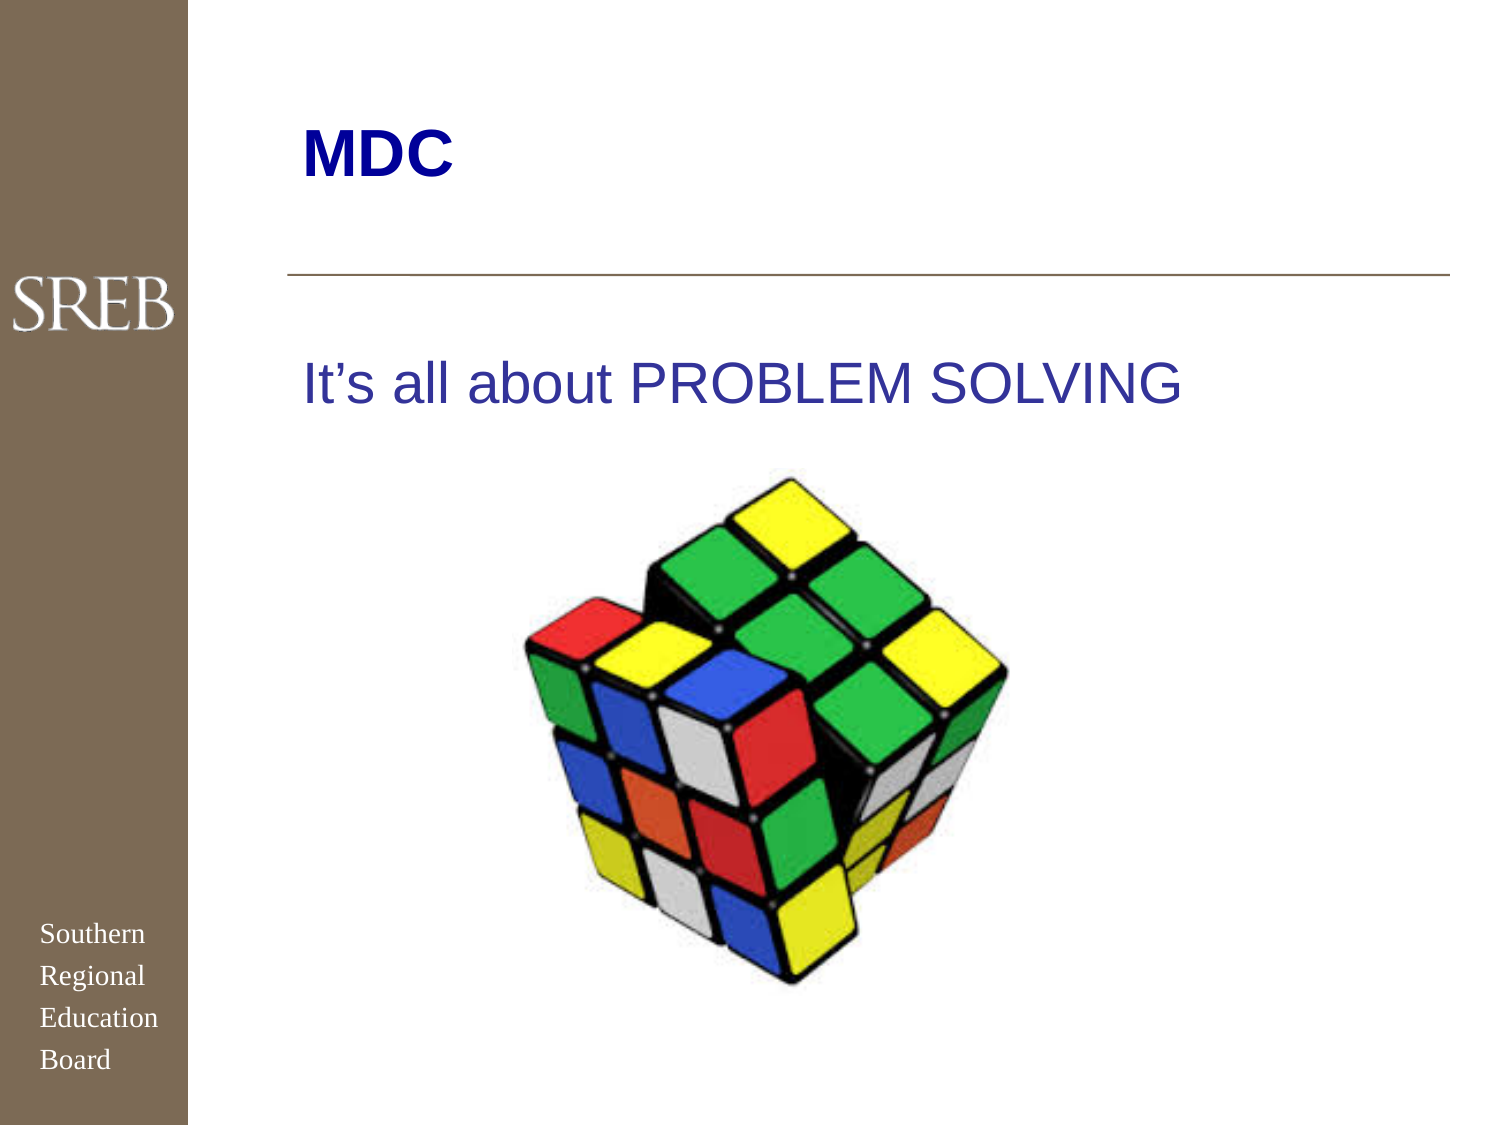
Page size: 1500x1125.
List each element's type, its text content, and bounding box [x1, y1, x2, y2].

title MDC [287, 74, 1263, 226]
picture [512, 468, 1019, 996]
picture [12, 274, 175, 332]
list It’s all about PROBLEM SOLVING [287, 337, 1388, 726]
